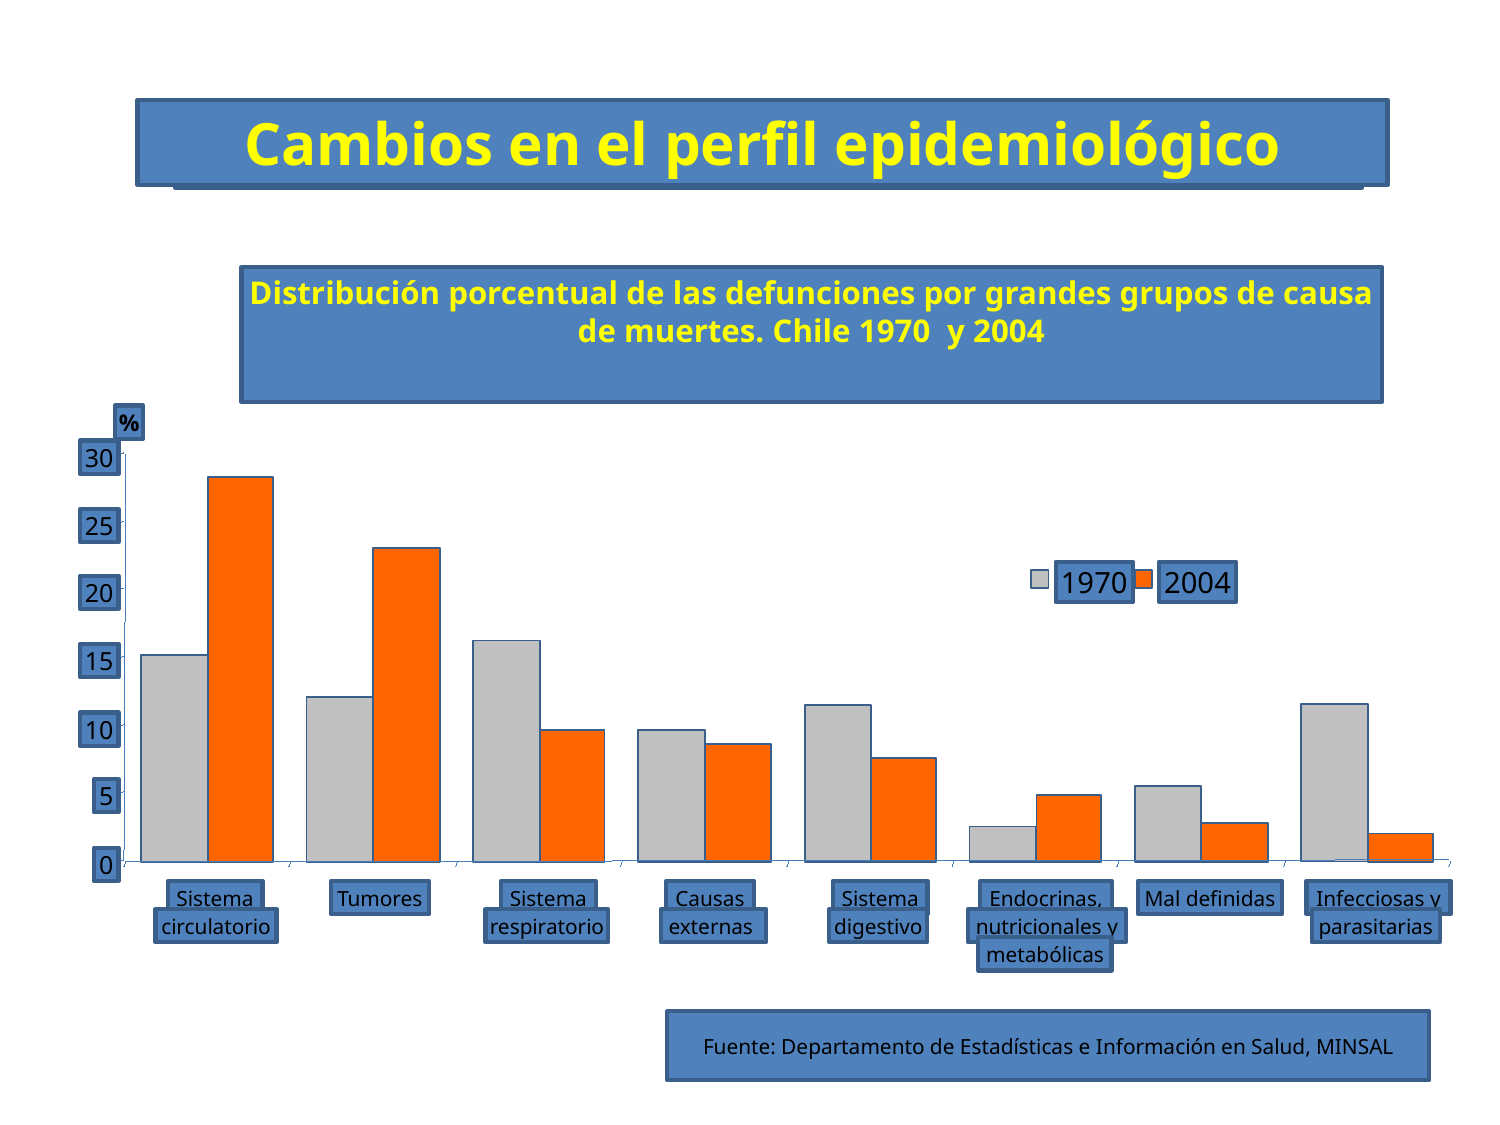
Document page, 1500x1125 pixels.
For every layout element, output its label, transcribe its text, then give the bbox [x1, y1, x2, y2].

text_box [1299, 702, 1370, 858]
text_box [1133, 568, 1154, 590]
text_box 20 [78, 574, 118, 611]
text_box externas [659, 907, 768, 944]
text_box Infecciosas y [1304, 879, 1453, 916]
text_box 25 [78, 507, 118, 544]
text_box Tumores [329, 879, 431, 916]
text_box [869, 756, 938, 858]
text_box respiratorio [483, 907, 610, 944]
text_box 10 [78, 710, 118, 748]
text_box 15 [78, 642, 118, 679]
text_box parasitarias [1310, 907, 1442, 944]
text_box 1970 [1054, 560, 1135, 604]
text_box [206, 475, 275, 858]
text_box 0 [92, 846, 121, 883]
text_box [703, 742, 773, 858]
text_box Sistema [166, 879, 265, 907]
text_box Cambios en el perfil epidemiológico [135, 98, 1390, 187]
text_box [803, 703, 873, 858]
text_box circulatorio [153, 907, 279, 944]
text_box [1366, 831, 1435, 858]
text_box [1034, 793, 1103, 858]
text_box % [113, 403, 145, 441]
text_box Mal definidas [1136, 879, 1284, 916]
text_box metabólicas [976, 935, 1114, 973]
text_box Sistema [831, 879, 930, 916]
text_box [1029, 568, 1051, 590]
text_box [967, 824, 1034, 858]
text_box [1199, 821, 1270, 858]
text_box [471, 638, 542, 858]
text_box Endocrinas, [978, 879, 1114, 907]
text_box Distribución porcentual de las defunciones por grandes grupos de causa de muertes. Chile 1970 y 2004 [239, 265, 1384, 404]
text_box [1133, 784, 1203, 858]
text_box [304, 695, 371, 858]
text_box [139, 653, 206, 858]
text_box Causas [664, 879, 756, 907]
text_box [538, 728, 607, 858]
text_box digestivo [827, 907, 929, 944]
text_box [371, 546, 442, 858]
text_box Fuente: Departamento de Estadísticas e Información en Salud, MINSAL [665, 1009, 1431, 1082]
text_box 30 [78, 438, 121, 476]
text_box 2004 [1157, 560, 1238, 604]
text_box [636, 728, 707, 858]
text_box Sistema [499, 879, 598, 907]
text_box nutricionales y [966, 907, 1128, 944]
text_box 5 [92, 777, 118, 814]
